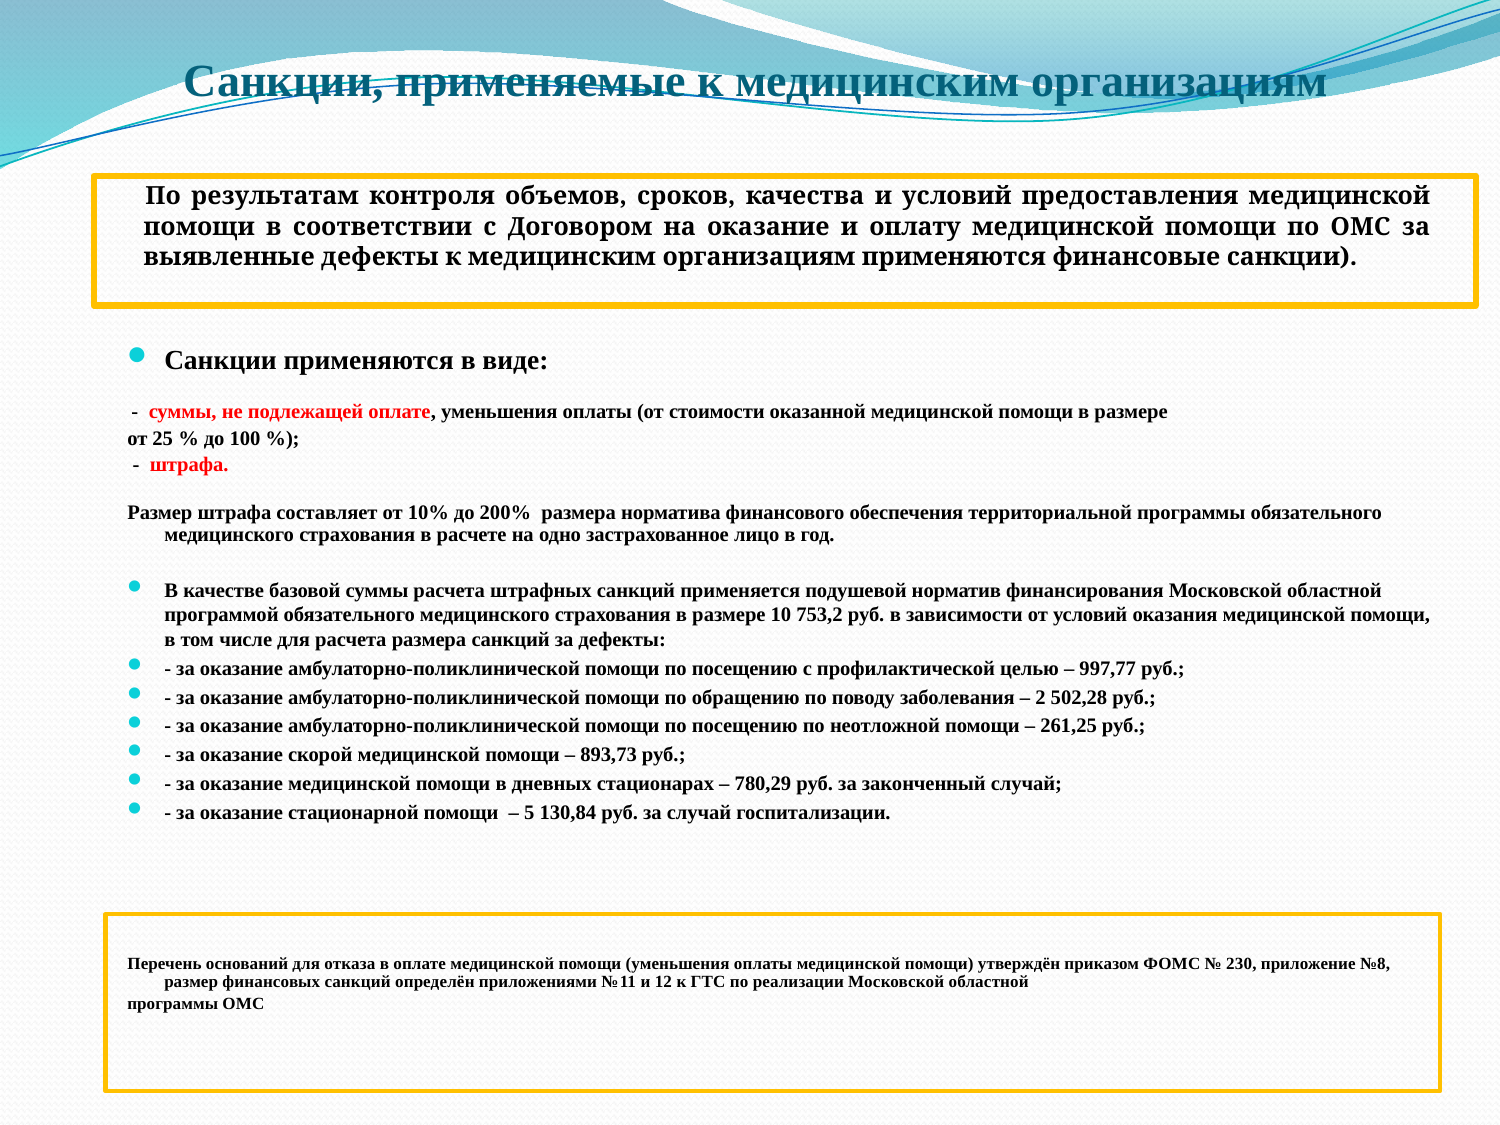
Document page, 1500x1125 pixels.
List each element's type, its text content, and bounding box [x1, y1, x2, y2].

list Санкции применяются в виде: - суммы, не подлежащей оплате, уменьшения оплаты (от стоимости оказанной медицинской помощи в размере от 25 % до 100 %); - штрафа. Размер штрафа составляет от 10% до 200% размера норматива финансового обеспечения территориальной программы обязательного медицинского страхования в расчете на одно застрахованное лицо в год. В качестве базовой суммы расчета штрафных санкций применяется подушевой норматив финансирования Московской областной программой обязательного медицинского страхования в размере 10 753,2 руб. в зависимости от условий оказания медицинской помощи, в том числе для расчета размера санкций за дефекты: - за оказание амбулаторно-поликлинической помощи по посещению с профилактической целью – 997,77 руб.; - за оказание амбулаторно-поликлинической помощи по обращению по поводу заболевания – 2 502,28 руб.; - за оказание амбулаторно-поликлинической помощи по посещению по неотложной помощи – 261,25 руб.; - за оказание скорой медицинской помощи – 893,73 руб.; - за оказание медицинской помощи в дневных стационарах – 780,29 руб. за законченный случай; - за оказание стационарной помощи – 5 130,84 руб. за случай госпитализации. Перечень оснований для отказа в оплате медицинской помощи (уменьшения оплаты медицинской помощи) утверждён приказом ФОМС № 230, приложение №8, размер финансовых санкций определён приложениями №11 и 12 к ГТС по реализации Московской областной программы ОМС [111, 337, 1463, 1036]
title Санкции, применяемые к медицинским организациям [52, 42, 1460, 106]
text_box [103, 912, 1442, 1093]
text_box По результатам контроля объемов, сроков, качества и условий предоставления медицинской помощи в соответствии с Договором на оказание и оплату медицинской помощи по ОМС за выявленные дефекты к медицинским организациям применяются финансовые санкции). [76, 172, 1447, 303]
text_box [92, 174, 1478, 308]
